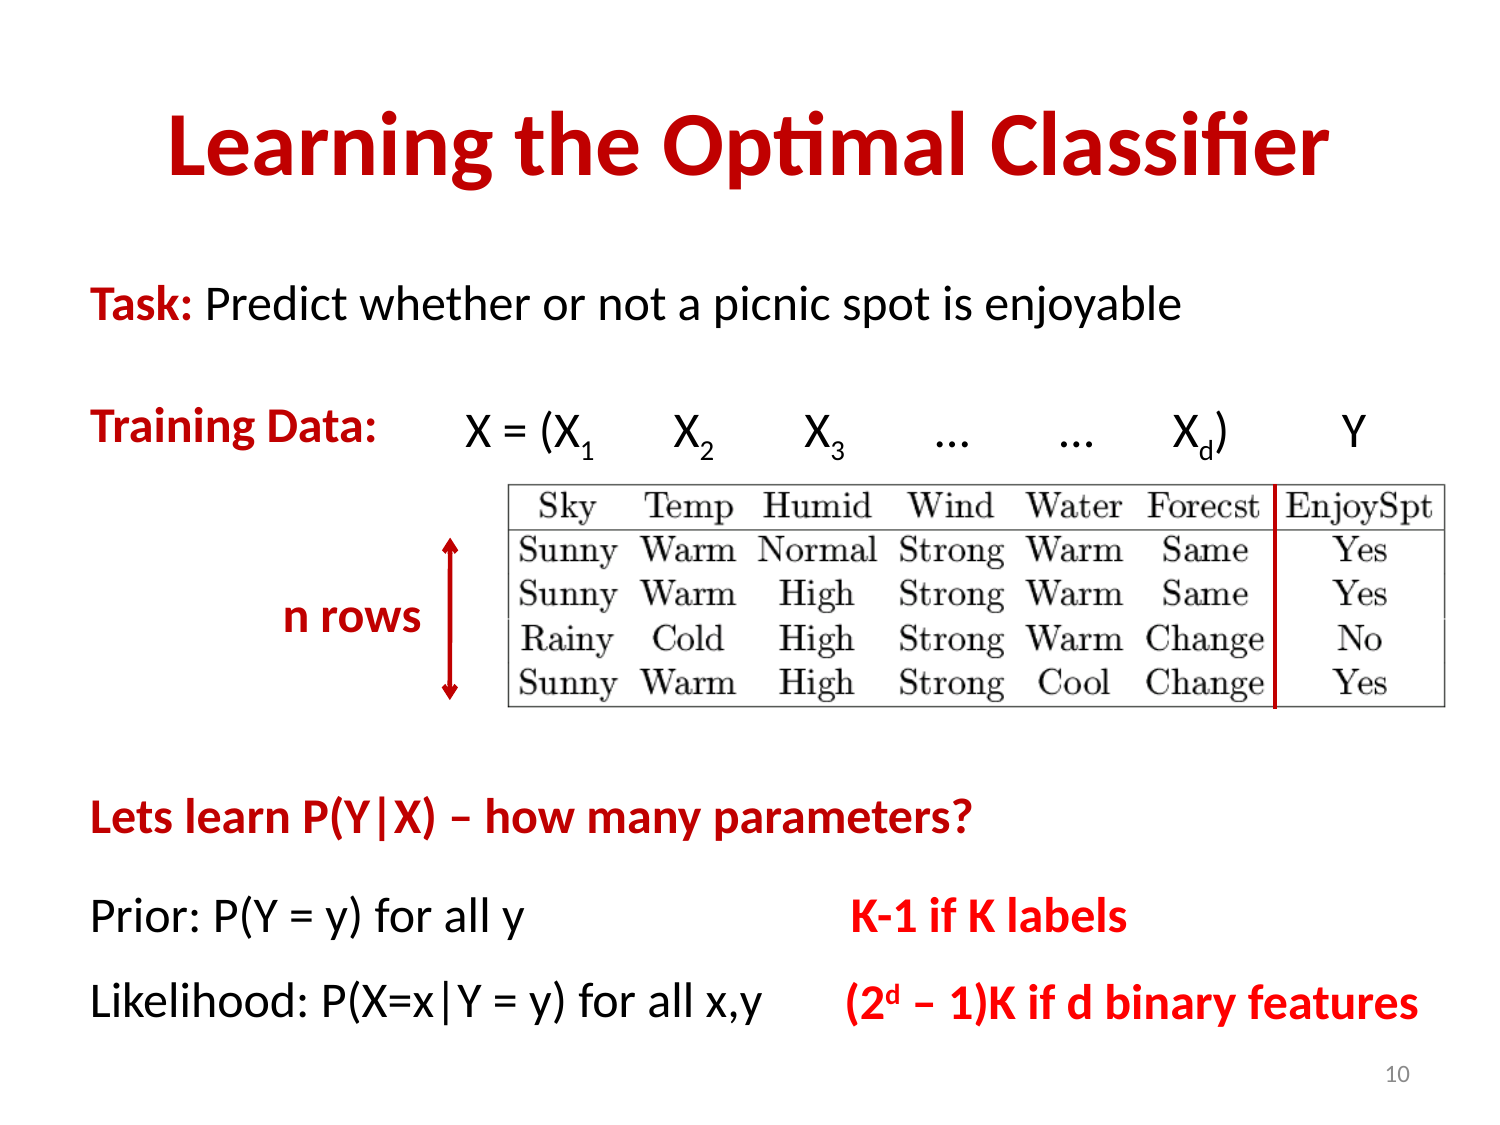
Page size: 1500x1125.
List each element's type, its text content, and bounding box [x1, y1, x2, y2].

text_box (2d – 1)K if d binary features [829, 962, 1434, 1038]
text_box K-1 if K labels [836, 874, 1143, 950]
text_box X = (X1 X2 X3 … … Xd) Y [450, 390, 1382, 474]
list Task: Predict whether or not a picnic spot is enjoyable Training Data: Lets learn P(Y|X) – how many parameters? [75, 262, 1425, 873]
text_box n rows [267, 574, 437, 650]
slide_number 10 [1074, 1042, 1425, 1103]
picture [499, 474, 1461, 713]
title Learning the Optimal Classifier [75, 45, 1425, 233]
text_box Prior: P(Y = y) for all y Likelihood: P(X=x|Y = y) for all x,y [73, 873, 1452, 1037]
